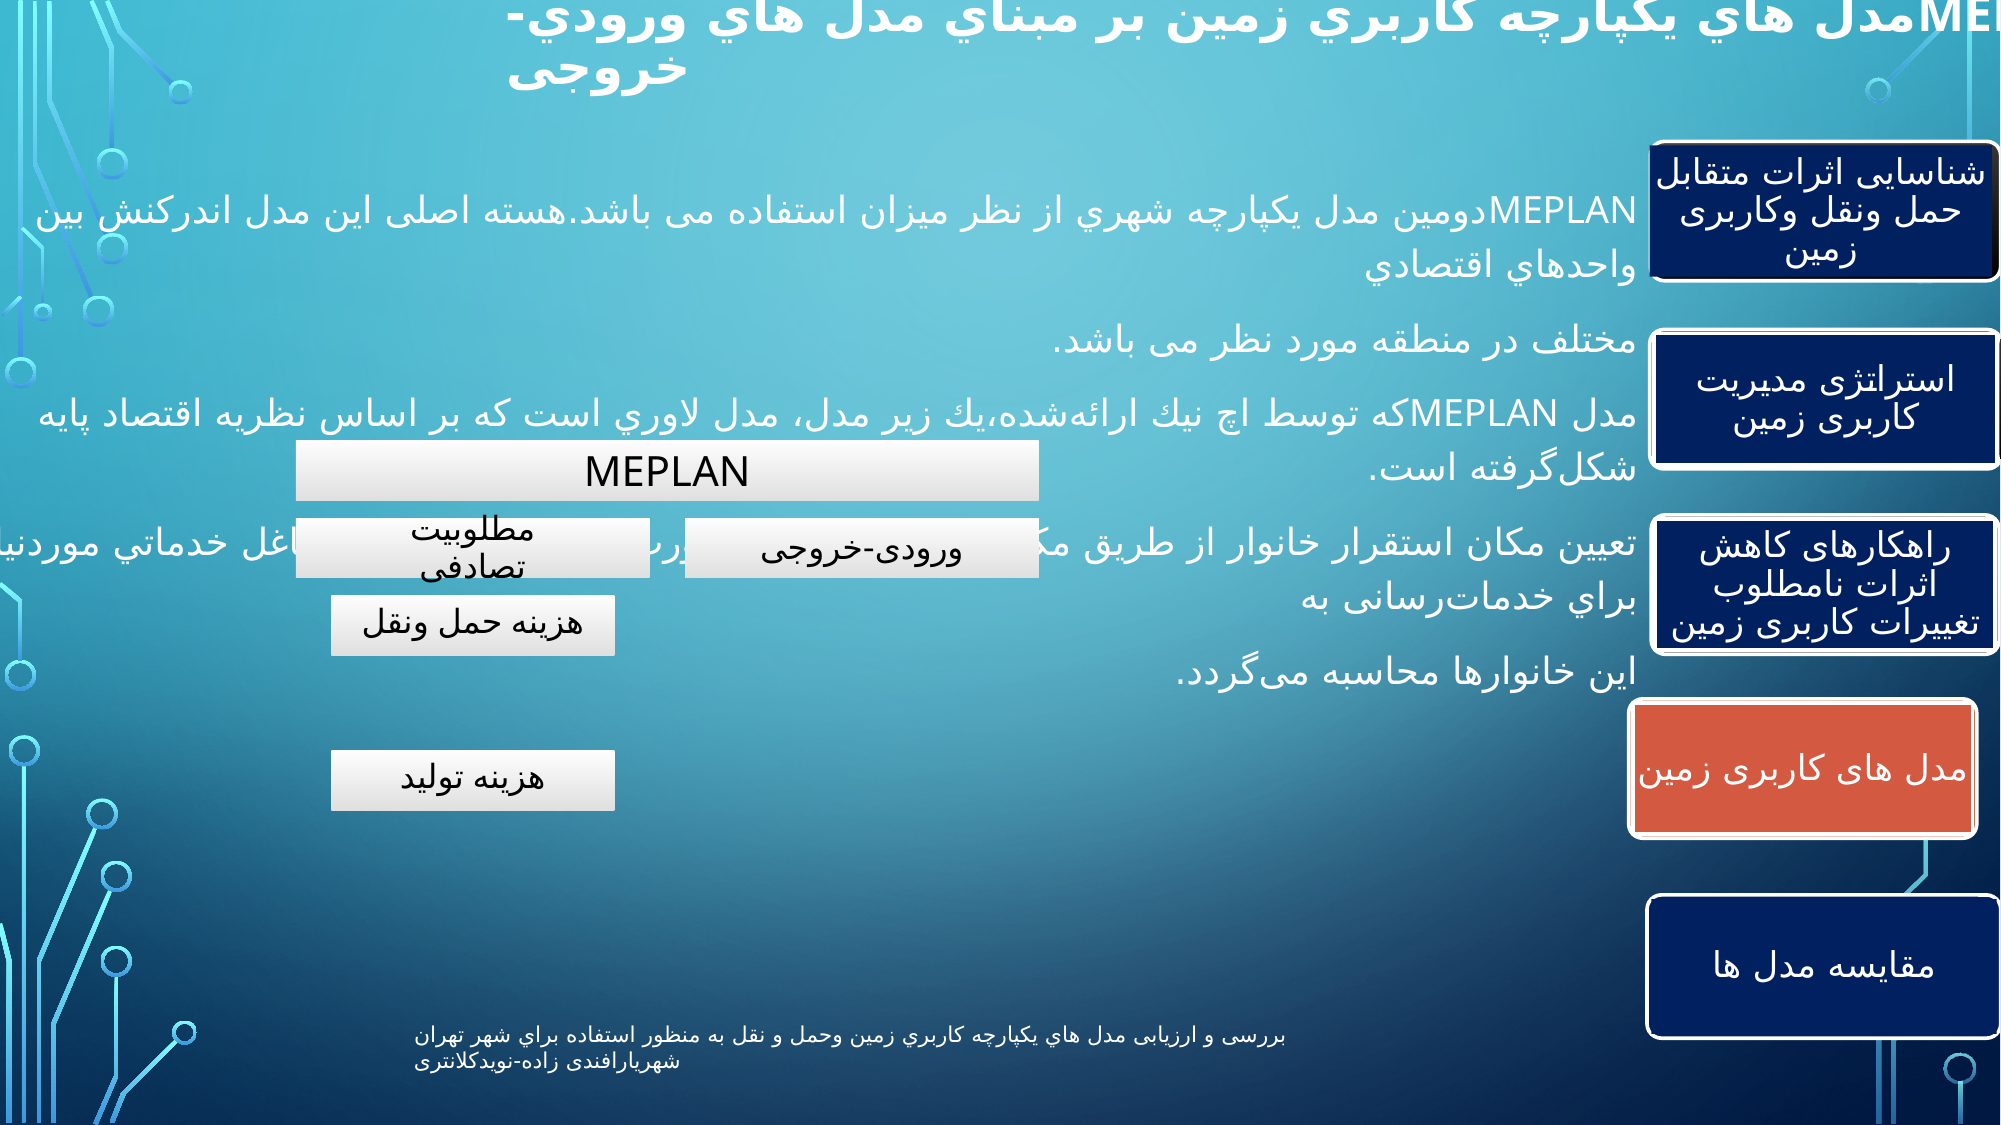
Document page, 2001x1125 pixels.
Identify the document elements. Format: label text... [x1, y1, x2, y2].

footer بررسی و ارزیابی مدل هاي یکپارچه کاربري زمین وحمل و نقل به منظور استفاده براي شهر تهران شهریارافندی زاده-نویدکلانتری [399, 1029, 1459, 1090]
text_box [1650, 514, 2000, 655]
list MEPLANدومین مدل یکپارچه شهري از نظر میزان استفاده می باشد.هسته اصلی این مدل اندرکنش بین واحدهاي اقتصادي مختلف در منطقه مورد نظر می باشد. مدل MEPLANكه توسط اچ نیك ارائه‌شده،يك زير مدل، مدل لاوري است كه بر اساس نظريه اقتصاد پايه شکل‌گرفته است. تعیین مكان استقرار خانوار از طريق مکان‌های اشتغال پايه صورت می‌گیرد و سپس مشاغل خدماتي موردنیاز براي خدمات‌رسانی به اين خانوارها محاسبه می‌گردد. [0, 169, 1653, 884]
title .MEPLANمدل هاي یکپارچه کاربري زمین بر مبناي مدل هاي ورودي-خروجی [490, 0, 2000, 151]
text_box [1628, 698, 1977, 839]
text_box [202, 440, 1132, 966]
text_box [1649, 141, 2000, 281]
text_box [1646, 894, 2000, 1039]
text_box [1649, 329, 2000, 470]
